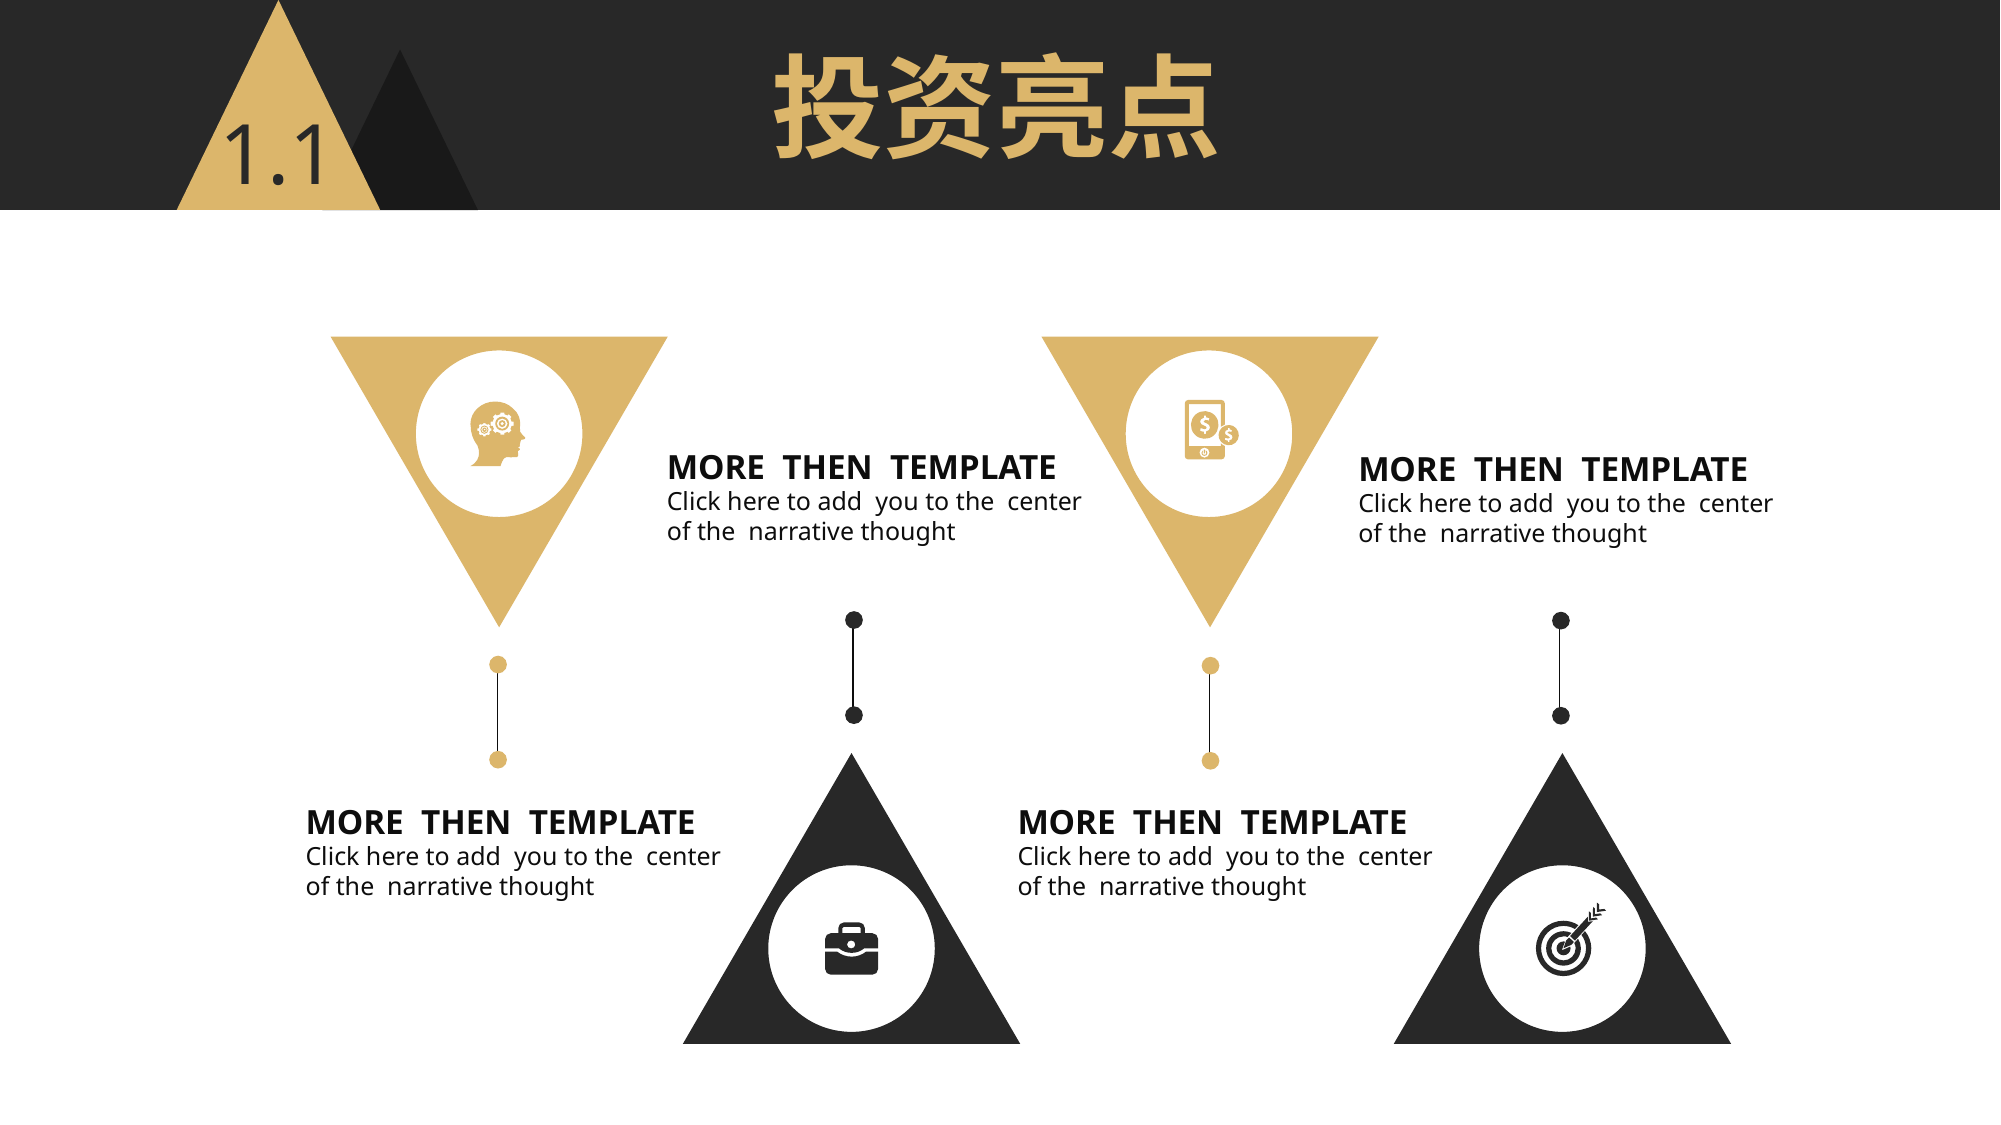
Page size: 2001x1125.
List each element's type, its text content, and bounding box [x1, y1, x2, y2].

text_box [845, 611, 863, 725]
text_box [281, 0, 2000, 211]
text_box MORE THEN TEMPLATE Click here to add you to the center of the narrative thought [668, 438, 1041, 553]
text_box [320, 47, 480, 212]
text_box [232, 0, 325, 93]
text_box [0, 0, 276, 211]
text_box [1041, 336, 1379, 628]
text_box MORE THEN TEMPLATE Click here to add you to the center of the narrative thought [1379, 440, 1790, 555]
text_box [1393, 752, 1732, 1044]
text_box 1.1 [205, 93, 352, 209]
text_box MORE THEN TEMPLATE Click here to add you to the center of the narrative thought [290, 793, 682, 909]
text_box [682, 752, 1021, 1044]
text_box MORE THEN TEMPLATE Click here to add you to the center of the narrative thought [1021, 793, 1393, 909]
text_box [175, 149, 382, 211]
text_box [1201, 656, 1220, 770]
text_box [330, 336, 668, 628]
text_box 投资亮点 [756, 29, 1237, 179]
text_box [489, 655, 507, 769]
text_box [1552, 611, 1570, 725]
